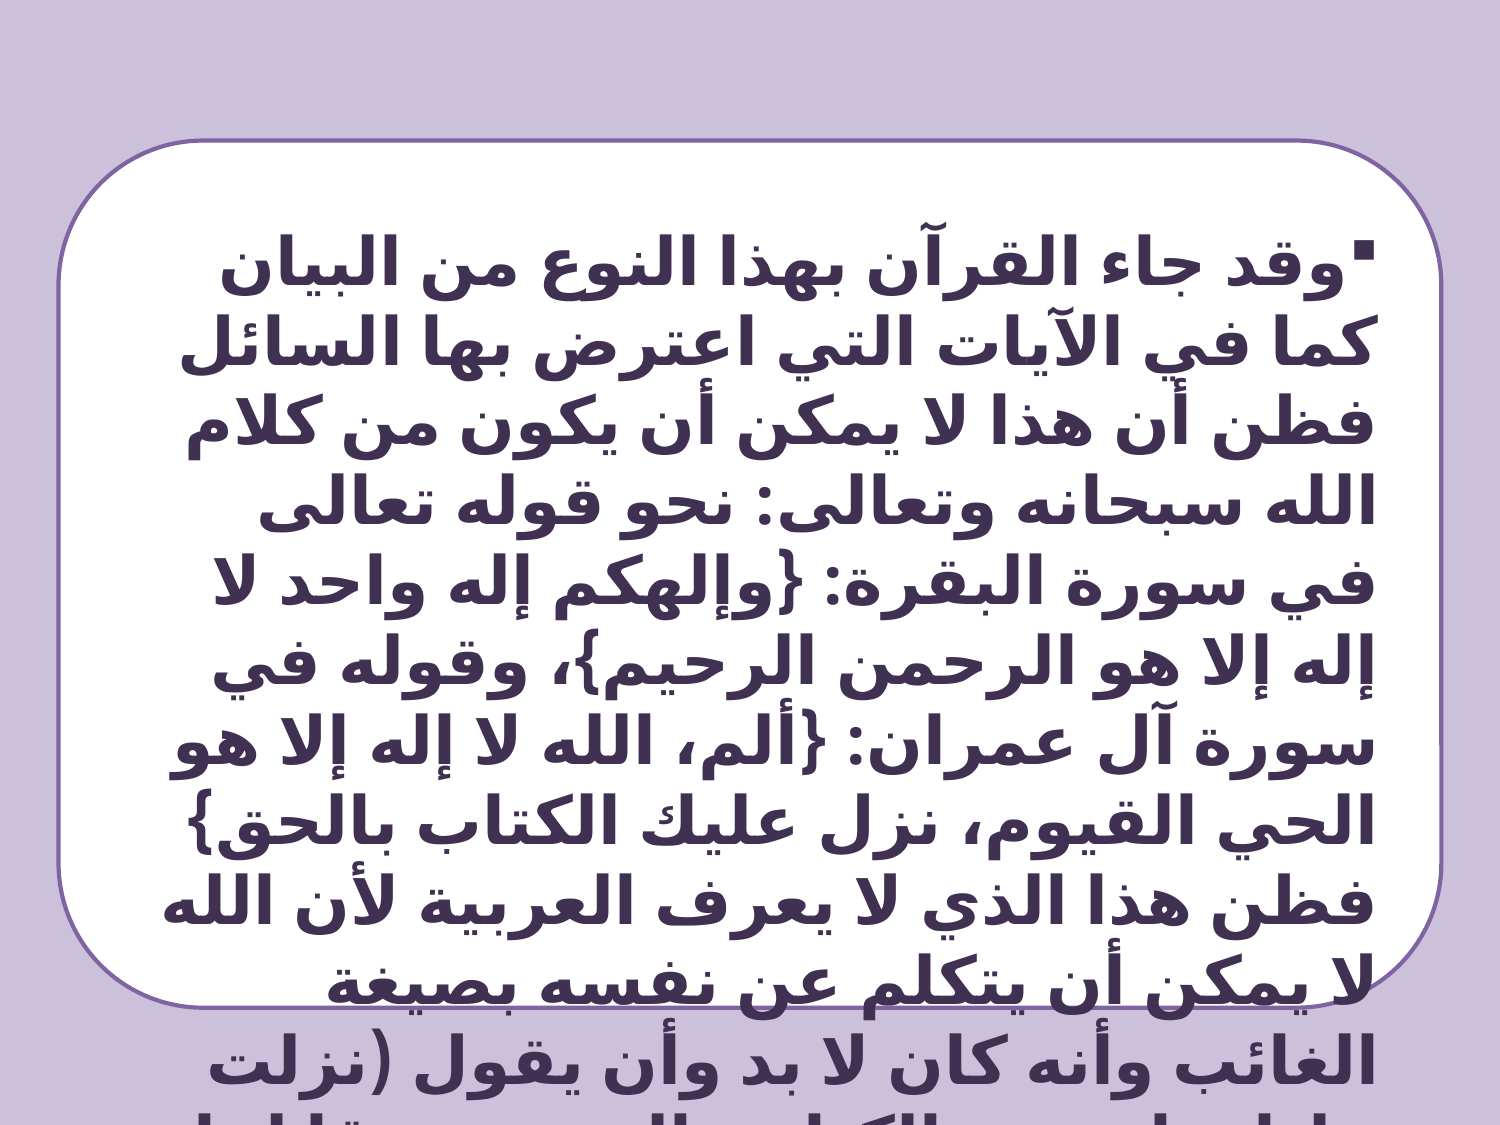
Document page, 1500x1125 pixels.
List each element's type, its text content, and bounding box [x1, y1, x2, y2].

text_box [56, 138, 1444, 982]
text_box وقد جاء القرآن بهذا النوع من البيان كما في الآيات التي اعترض بها السائل فظن أن هذا لا يمكن أن يكون من كلام الله سبحانه وتعالى: نحو قوله تعالى في سورة البقرة: {وإلهكم إله واحد لا إله إلا هو الرحمن الرحيم}، وقوله في سورة آل عمران: {ألم، الله لا إله إلا هو الحي القيوم، نزل عليك الكتاب بالحق} فظن هذا الذي لا يعرف العربية لأن الله لا يمكن أن يتكلم عن نفسه بصيغة الغائب وأنه كان لا بد وأن يقول (نزلت عليك يا محمد الكتاب بالحق مصدقا لما بين يديه..( [117, 210, 1395, 1125]
